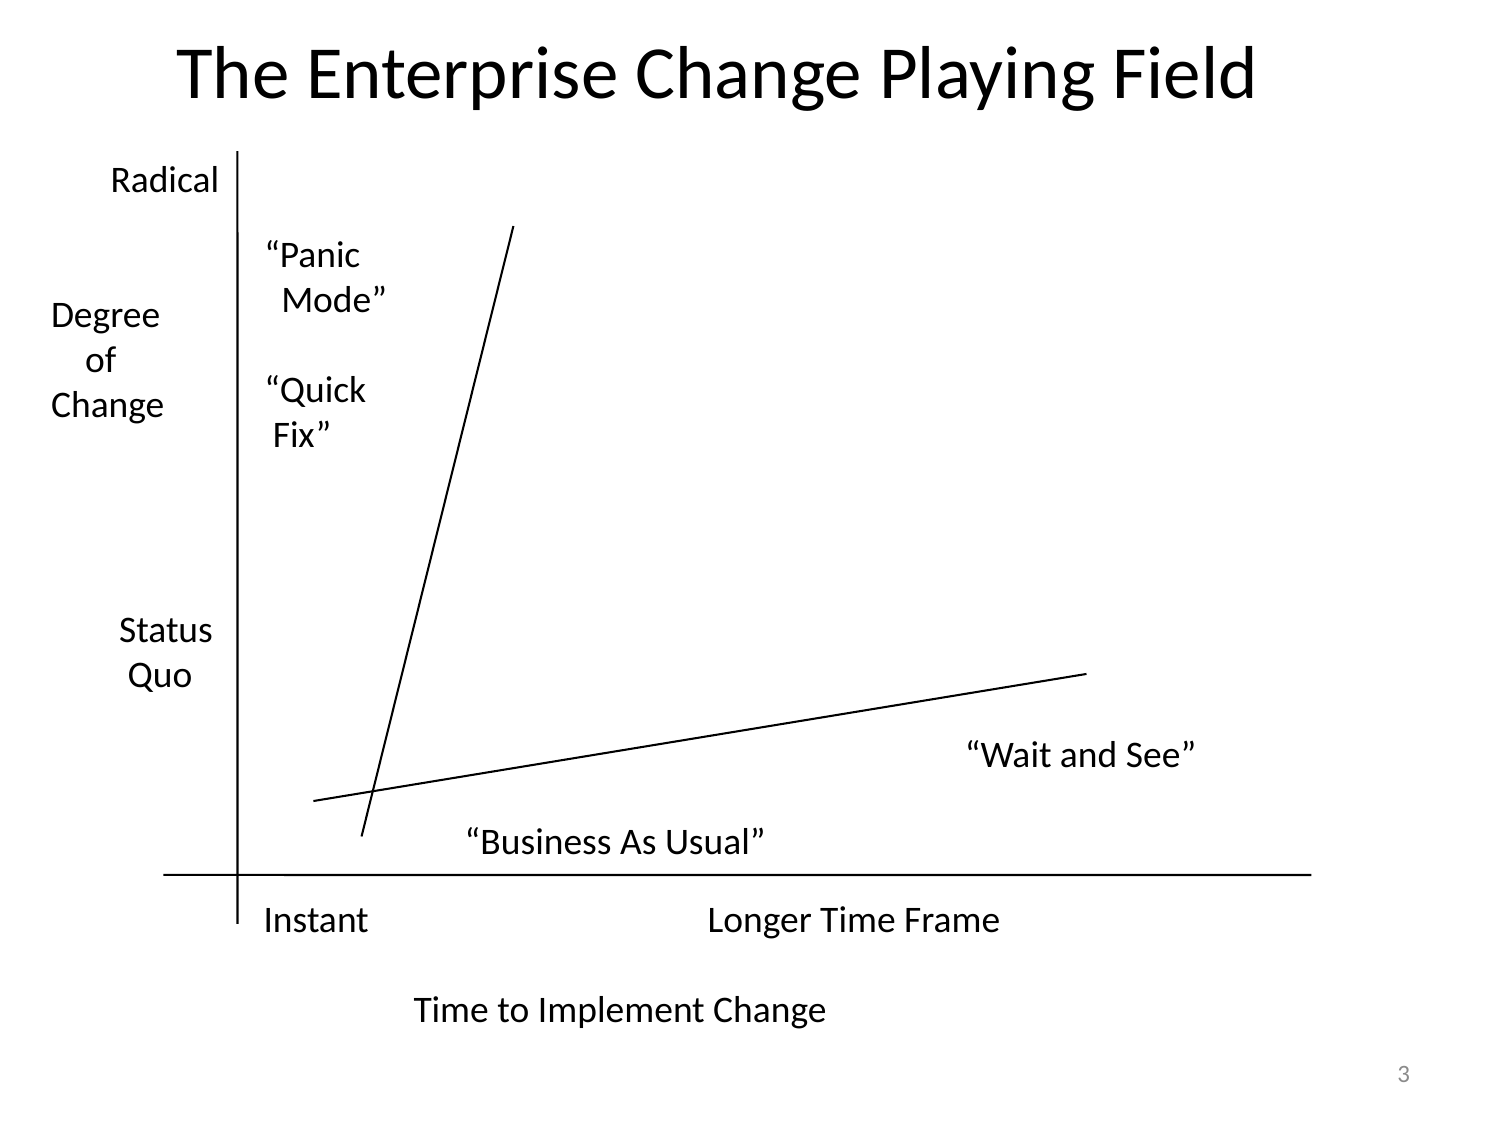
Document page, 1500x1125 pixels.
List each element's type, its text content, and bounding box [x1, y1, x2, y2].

slide_number 3 [1074, 1042, 1425, 1103]
text_box “Wait and See” [950, 722, 1212, 783]
text_box “Panic Mode” “Quick Fix” [249, 222, 403, 463]
text_box Radical Degree of Change Status Quo [36, 147, 238, 782]
title The Enterprise Change Playing Field [0, 0, 1436, 138]
text_box Instant Longer Time Frame Time to Implement Change [248, 887, 1361, 1037]
text_box “Business As Usual” [449, 810, 782, 870]
